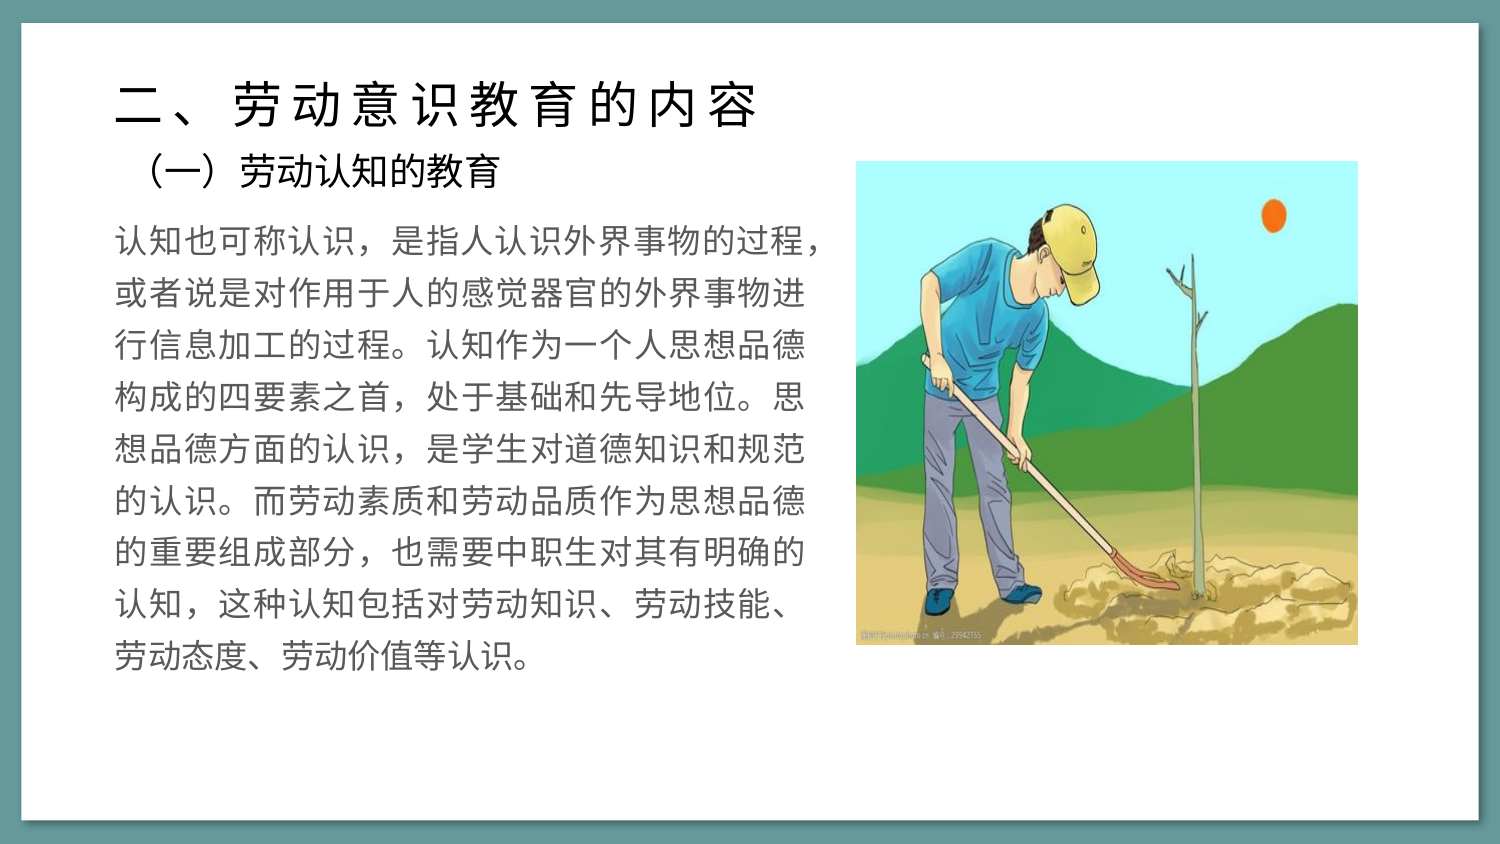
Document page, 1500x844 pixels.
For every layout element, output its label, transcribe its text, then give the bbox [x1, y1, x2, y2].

picture [855, 161, 1358, 646]
text_box （一）劳动认知的教育 [112, 140, 517, 201]
text_box 二、劳动意识教育的内容 [100, 67, 800, 141]
text_box 认知也可称认识，是指人认识外界事物的过程，或者说是对作用于人的感觉器官的外界事物进行信息加工的过程。认知作为一个人思想品德构成的四要素之首，处于基础和先导地位。思想品德方面的认识，是学生对道德知识和规范的认识。而劳动素质和劳动品质作为思想品德的重要组成部分，也需要中职生对其有明确的认知，这种认知包括对劳动知识、劳动技能、劳动态度、劳动价值等认识。 [100, 201, 822, 683]
